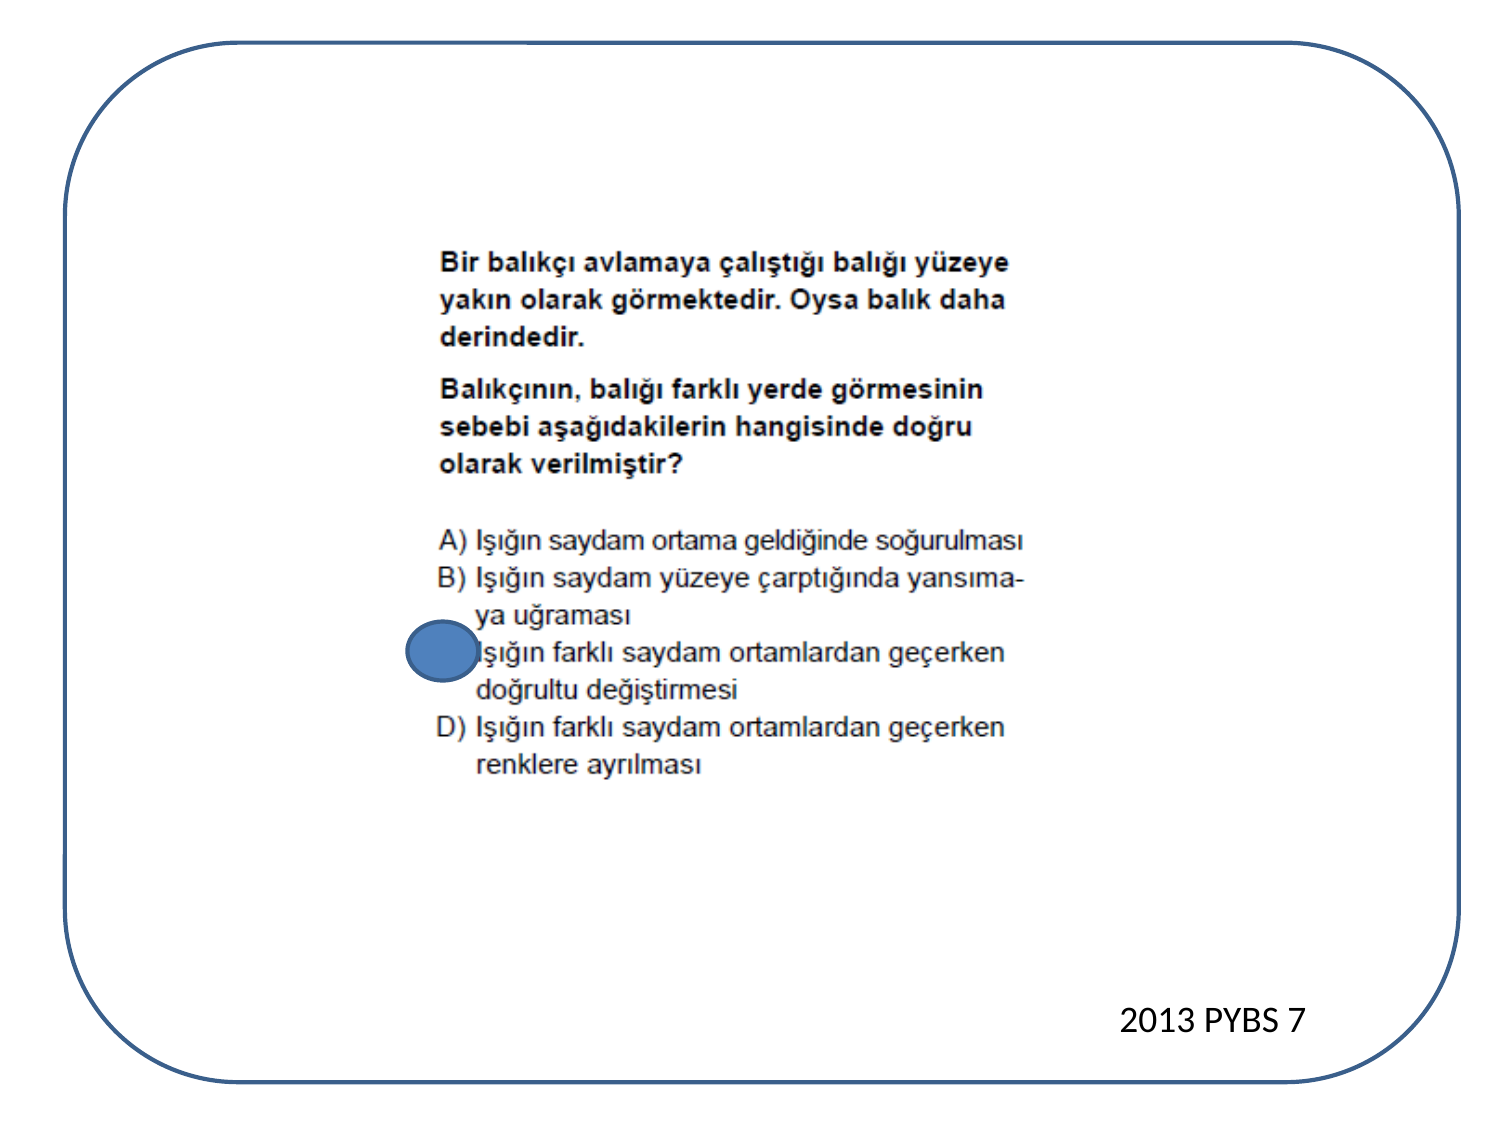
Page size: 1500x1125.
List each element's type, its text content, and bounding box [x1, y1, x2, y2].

picture [418, 231, 1033, 820]
text_box [62, 40, 1461, 1085]
text_box 2013 PYBS 7 [1104, 987, 1332, 1048]
